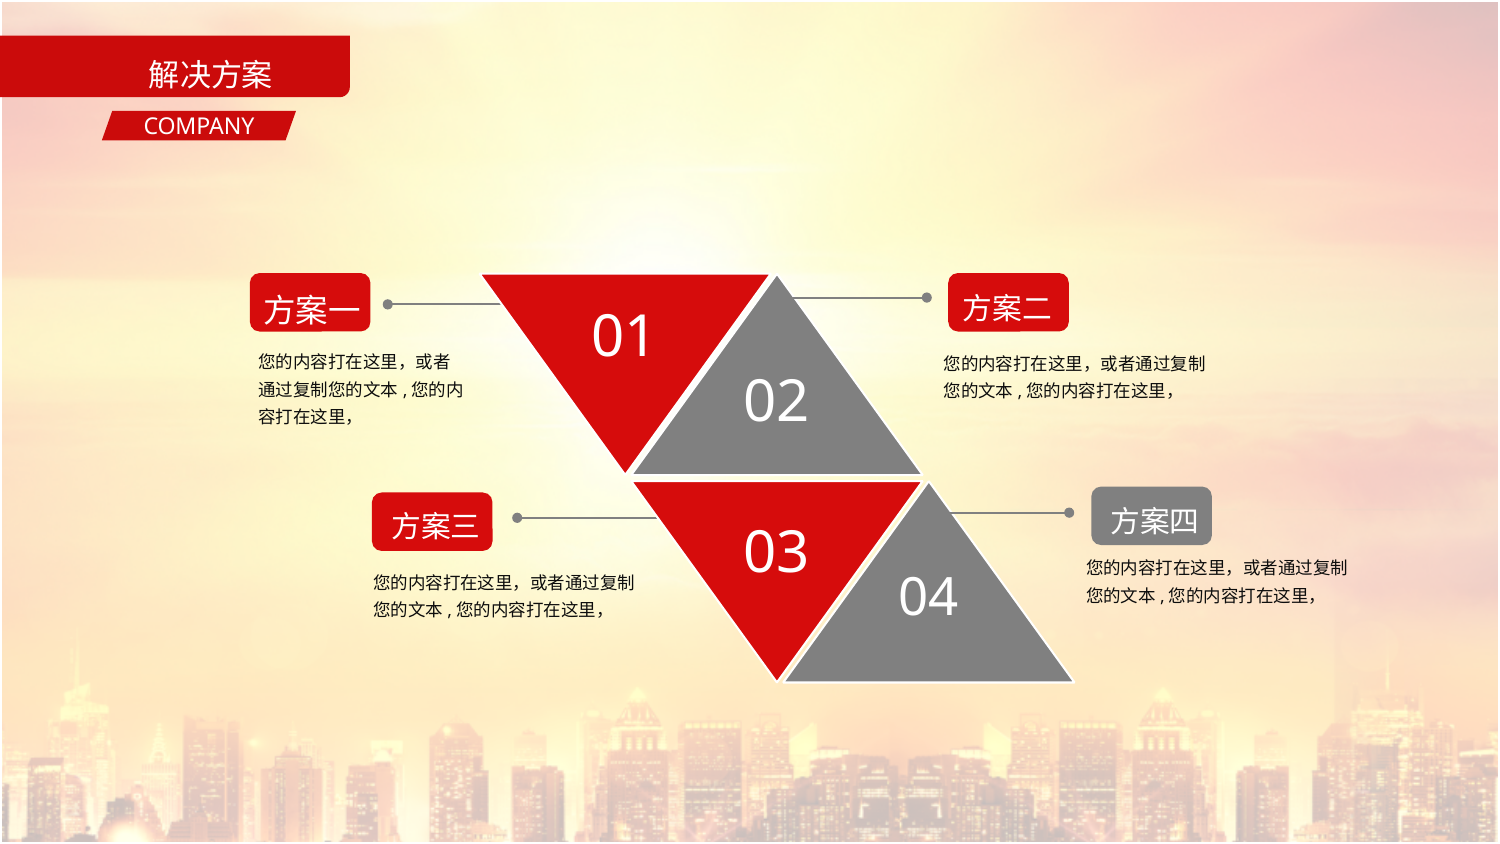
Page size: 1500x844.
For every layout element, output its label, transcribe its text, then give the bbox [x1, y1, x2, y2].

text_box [363, 490, 656, 626]
text_box COMPANY [99, 110, 298, 143]
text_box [776, 311, 924, 476]
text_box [630, 480, 781, 683]
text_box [479, 273, 772, 476]
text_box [913, 507, 1075, 519]
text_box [382, 298, 474, 310]
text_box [0, 35, 351, 101]
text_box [248, 270, 479, 433]
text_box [1075, 484, 1368, 612]
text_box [782, 480, 1075, 683]
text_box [772, 273, 924, 290]
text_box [933, 271, 1226, 407]
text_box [776, 292, 933, 303]
